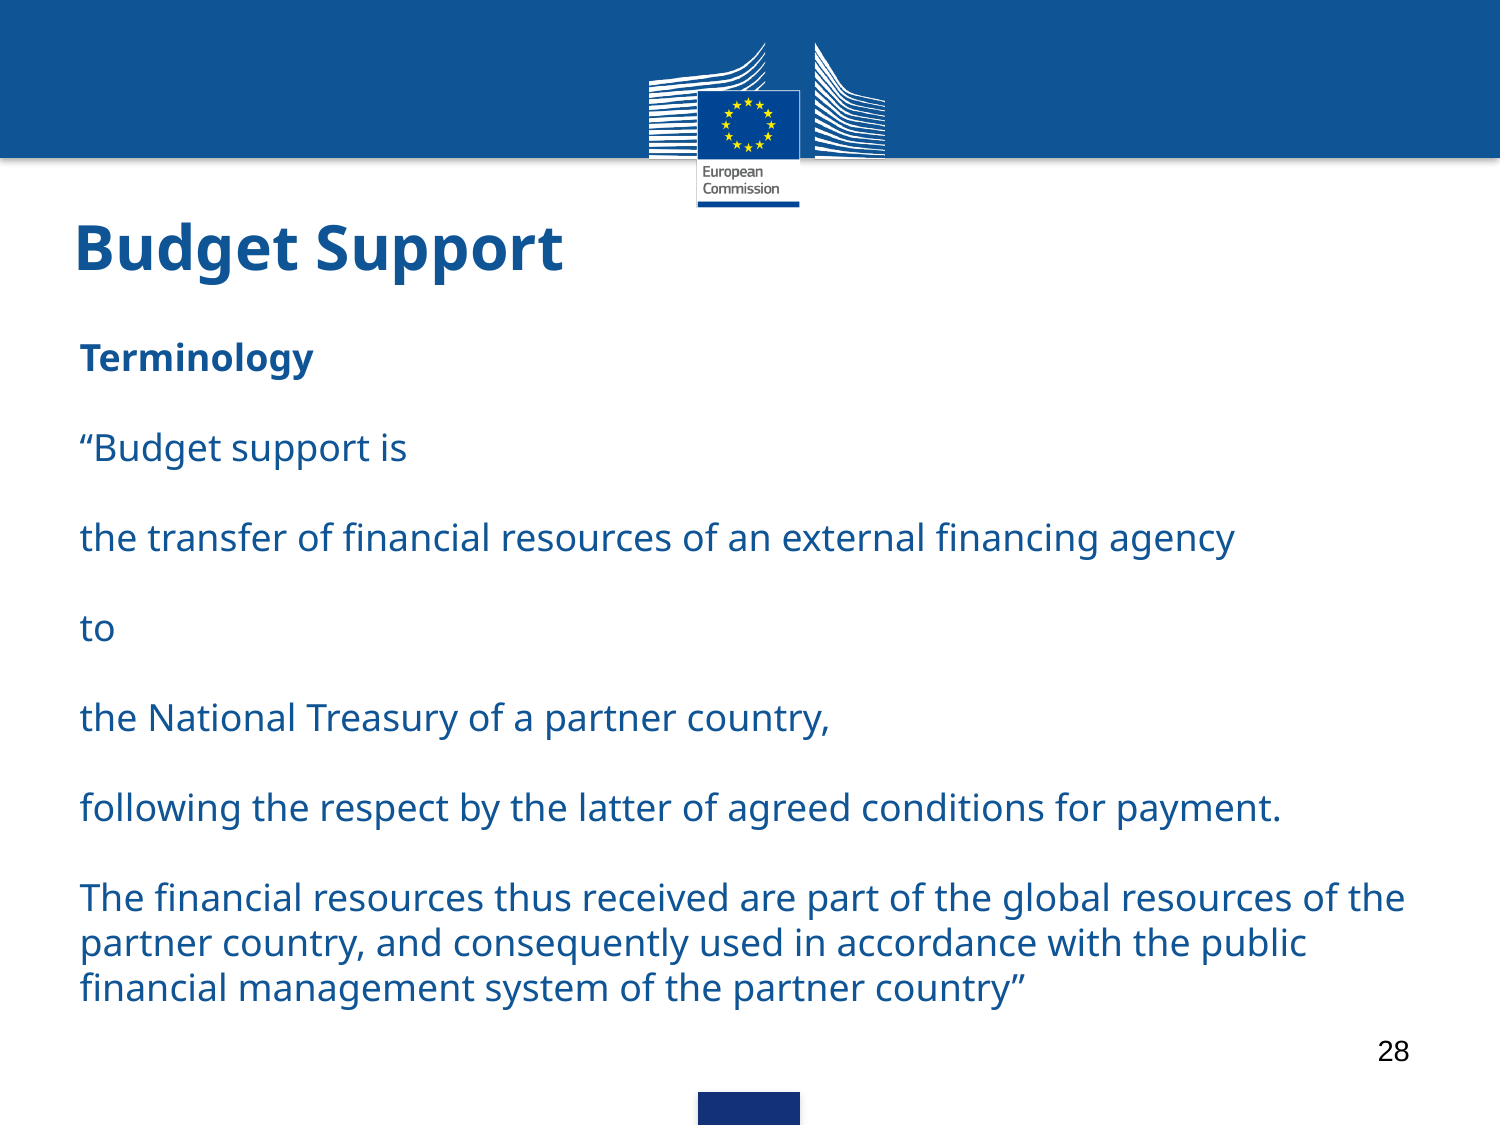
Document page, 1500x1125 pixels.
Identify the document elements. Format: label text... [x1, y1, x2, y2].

title Budget Support [0, 144, 1350, 347]
text_box Terminology “Budget support is the transfer of financial resources of an external financing agency to the National Treasury of a partner country, following the respect by the latter of agreed conditions for payment. The financial resources thus received are part of the global resources of the partner country, and consequently used in accordance with the public financial management system of the partner country” [64, 326, 1424, 1016]
slide_number 28 [1074, 1024, 1426, 1103]
picture [649, 42, 885, 144]
